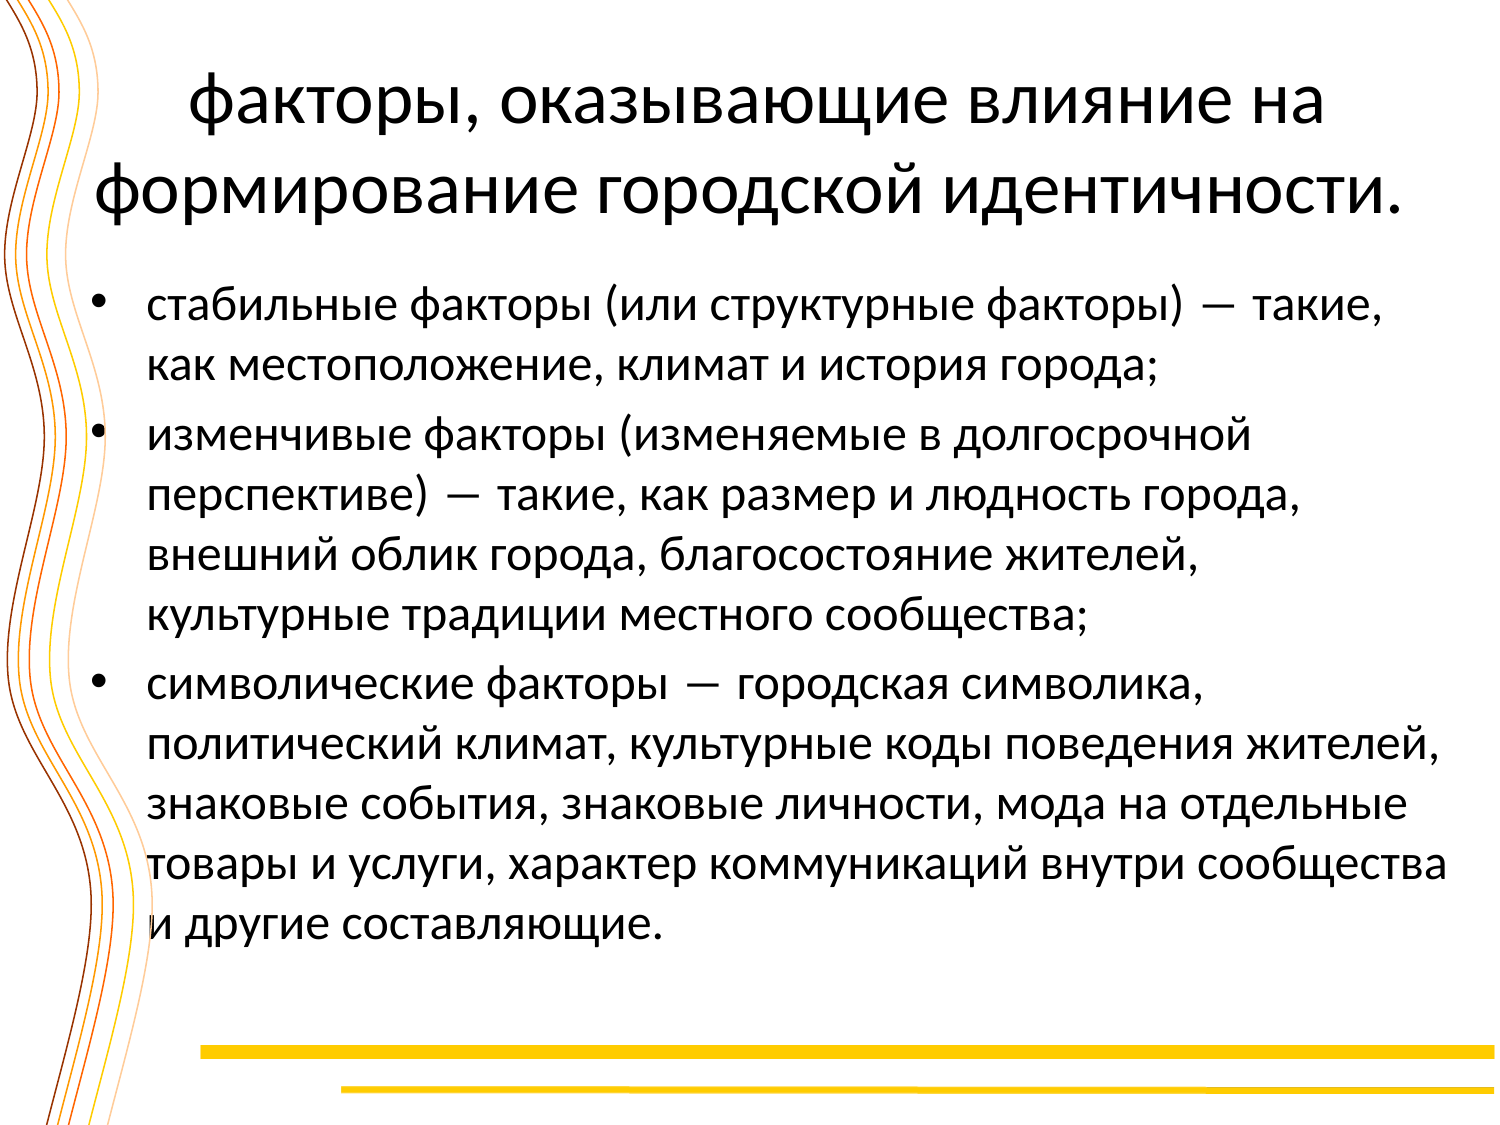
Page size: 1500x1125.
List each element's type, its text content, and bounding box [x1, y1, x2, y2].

list стабильные факторы (или структурные факторы) ― такие, как местоположение, климат и история города; изменчивые факторы (изменяемые в долгосрочной перспективе) ― такие, как размер и людность города, внешний облик города, благосостояние жителей, культурные традиции местного сообщества; символические факторы ― городская символика, политический климат, культурные коды поведения жителей, знаковые события, знаковые личности, мода на отдельные товары и услуги, характер коммуникаций внутри сообщества и другие составляющие. [213, 262, 1471, 1005]
picture [199, 1045, 1495, 1059]
title факторы, оказывающие влияние на формирование городской идентичности. [213, 45, 1425, 233]
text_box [4, 0, 207, 1125]
picture [339, 1086, 1495, 1095]
